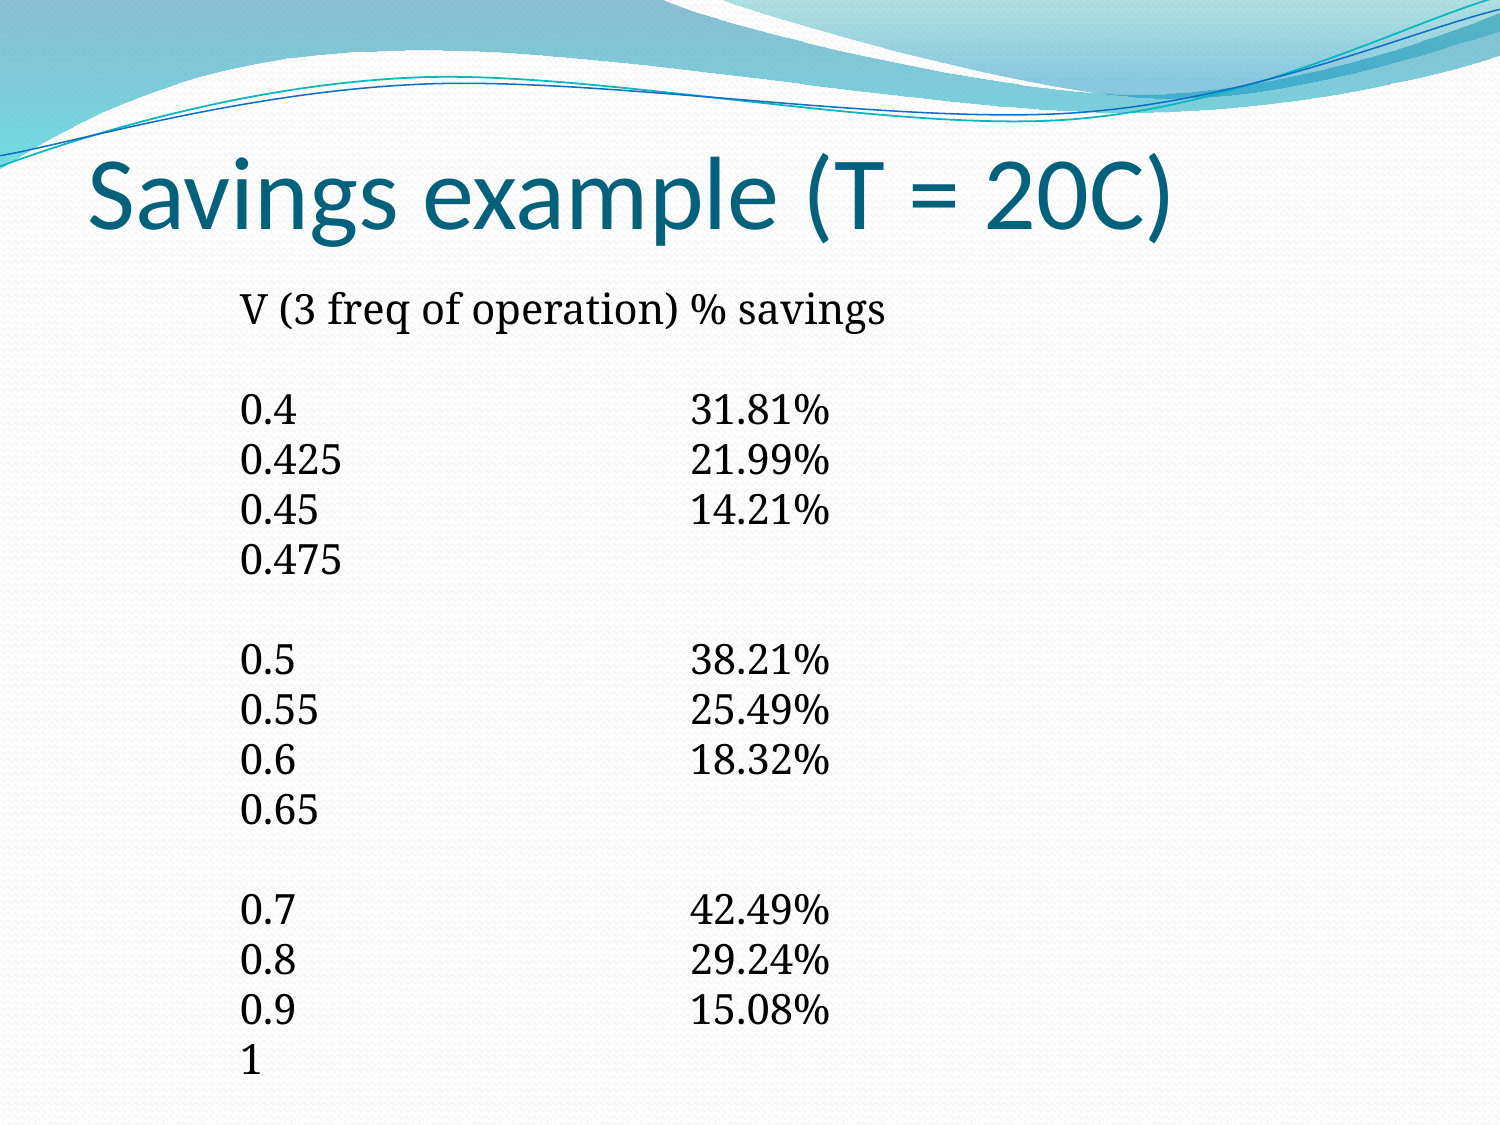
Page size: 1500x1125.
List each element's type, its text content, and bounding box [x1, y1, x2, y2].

text_box V (3 freq of operation) % savings 0.4 31.81% 0.425 21.99% 0.45 14.21% 0.475 0.5 38.21% 0.55 25.49% 0.6 18.32% 0.65 0.7 42.49% 0.8 29.24% 0.9 15.08% 1 [225, 275, 1300, 1125]
title Savings example (T = 20C) [87, 62, 1438, 250]
